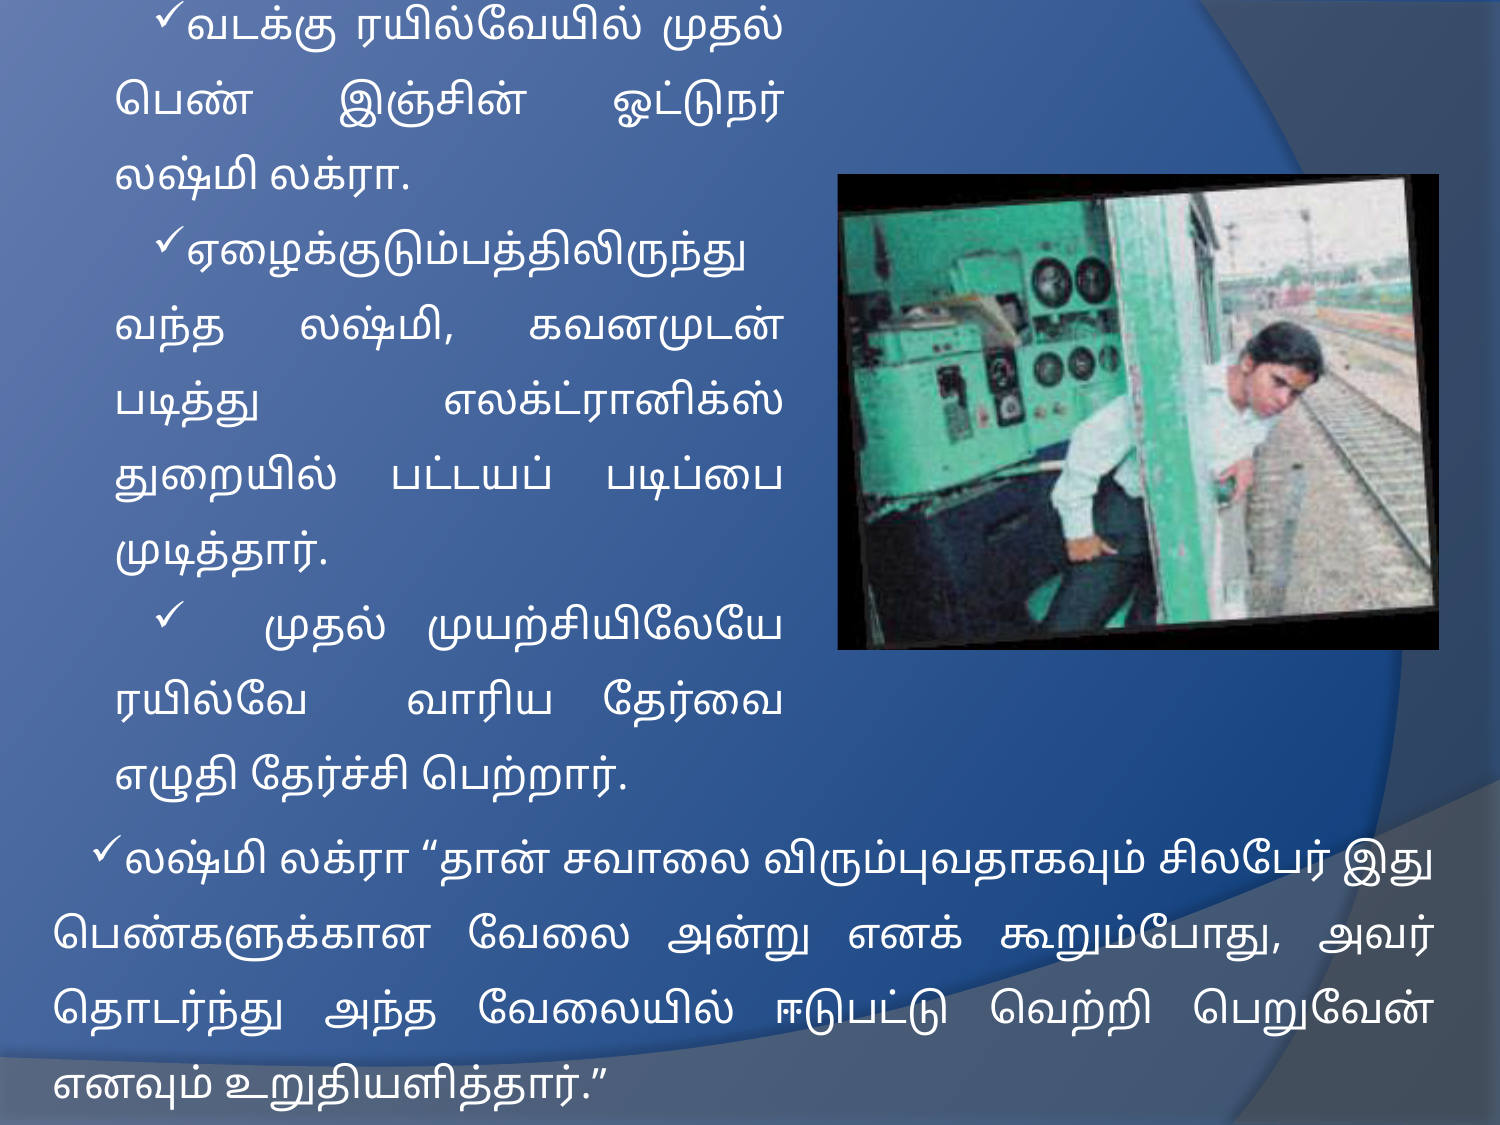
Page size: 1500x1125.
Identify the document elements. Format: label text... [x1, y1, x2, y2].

picture [837, 174, 1439, 650]
text_box லஷ்மி லக்ரா “தான் சவாலை விரும்புவதாகவும் சிலபேர் இது பெண்களுக்கான வேலை அன்று எனக் கூறும்போது, அவர் தொடர்ந்து அந்த வேலையில் ஈடுபட்டு வெற்றி பெறுவேன் எனவும் உறுதியளித்தார்.” [37, 799, 1450, 1115]
text_box வடக்கு ரயில்வேயில் முதல் பெண் இஞ்சின் ஓட்டுநர் லஷ்மி லக்ரா. ஏழைக்குடும்பத்திலிருந்து வந்த லஷ்மி, கவனமுடன் படித்து எலக்ட்ரானிக்ஸ் துறையில் பட்டயப் படிப்பை முடித்தார். முதல் முயற்சியிலேயே ரயில்வே வாரிய தேர்வை எழுதி தேர்ச்சி பெற்றார். [99, 0, 800, 799]
